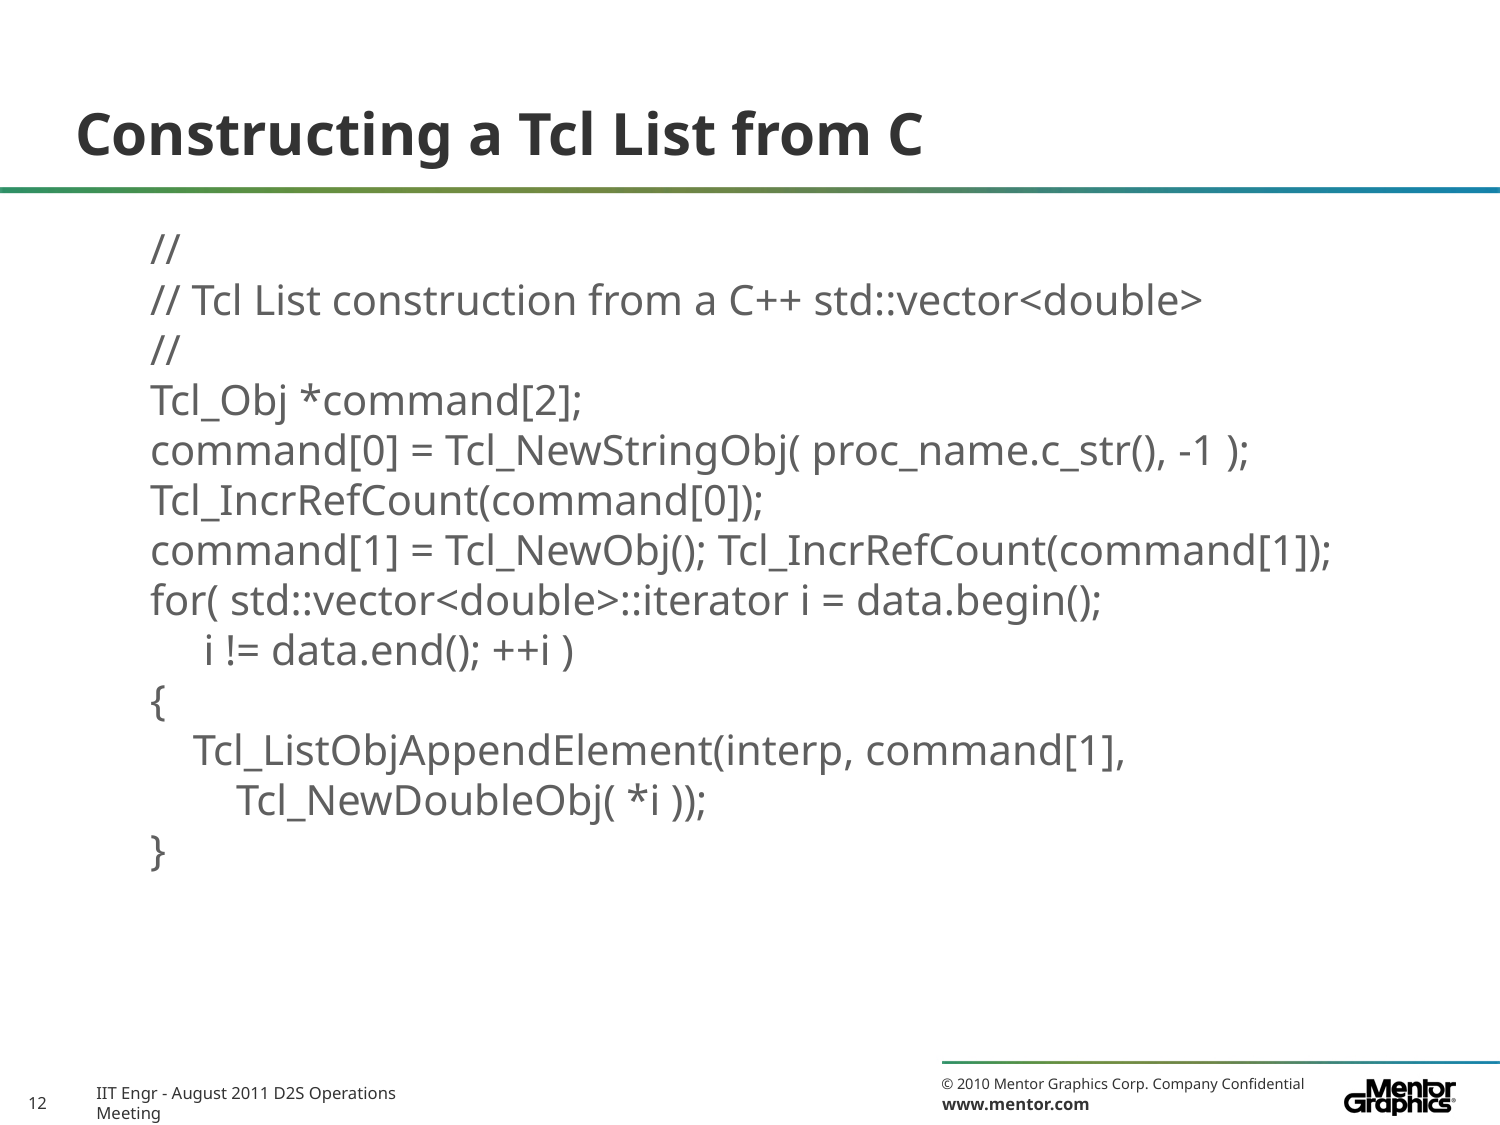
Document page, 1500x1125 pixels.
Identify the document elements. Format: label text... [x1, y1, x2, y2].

title Constructing a Tcl List from C [0, 0, 1500, 176]
list // // Tcl List construction from a C++ std::vector<double> // Tcl_Obj *command[2]; command[0] = Tcl_NewStringObj( proc_name.c_str(), -1 ); Tcl_IncrRefCount(command[0]); command[1] = Tcl_NewObj(); Tcl_IncrRefCount(command[1]); for( std::vector<double>::iterator i = data.begin(); i != data.end(); ++i ) { Tcl_ListObjAppendElement(interp, command[1], Tcl_NewDoubleObj( *i )); } [0, 215, 1500, 1048]
picture [0, 1048, 1500, 1125]
footer IIT Engr - August 2011 D2S Operations Meeting [80, 1074, 469, 1111]
picture [0, 176, 1500, 215]
